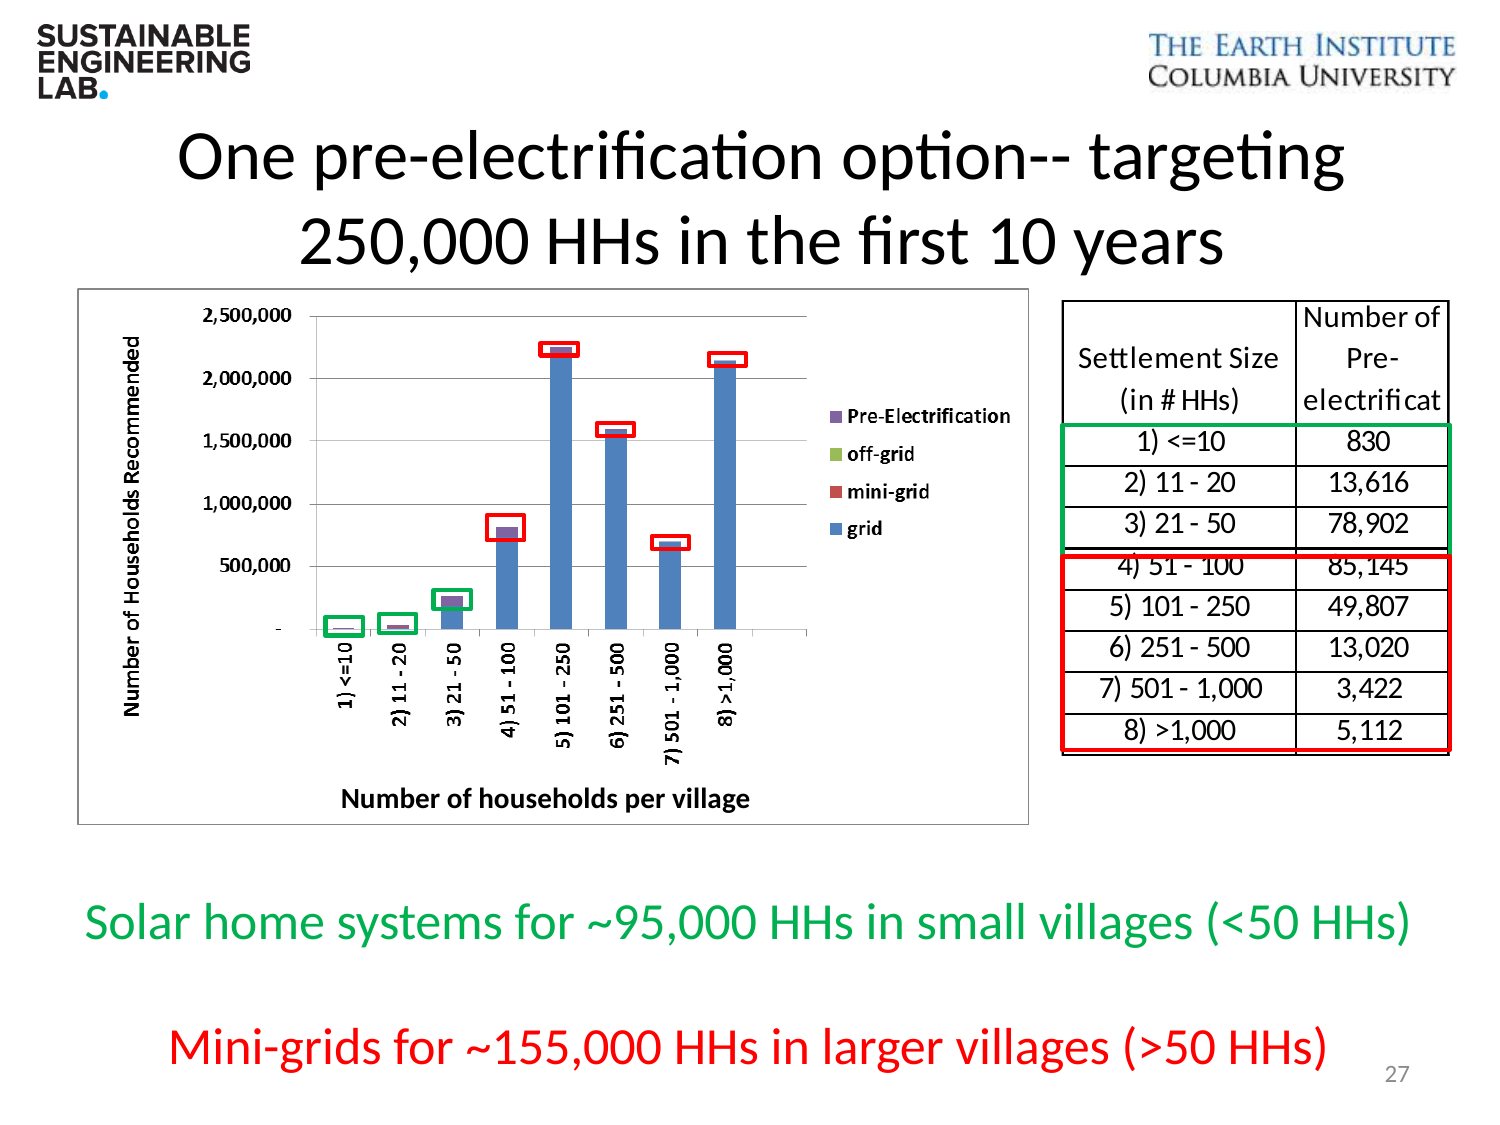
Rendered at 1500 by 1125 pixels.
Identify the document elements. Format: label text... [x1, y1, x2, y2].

title One pre-electrification option-- targeting 250,000 HHs in the first 10 years [50, 99, 1475, 288]
text_box Solar home systems for ~95,000 HHs in small villages (<50 HHs) Mini-grids for ~155,000 HHs in larger villages (>50 HHs) [49, 887, 1448, 1075]
picture [1149, 31, 1457, 99]
slide_number 27 [1074, 1042, 1425, 1103]
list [76, 287, 1029, 825]
picture [1061, 299, 1452, 759]
picture [37, 24, 250, 99]
